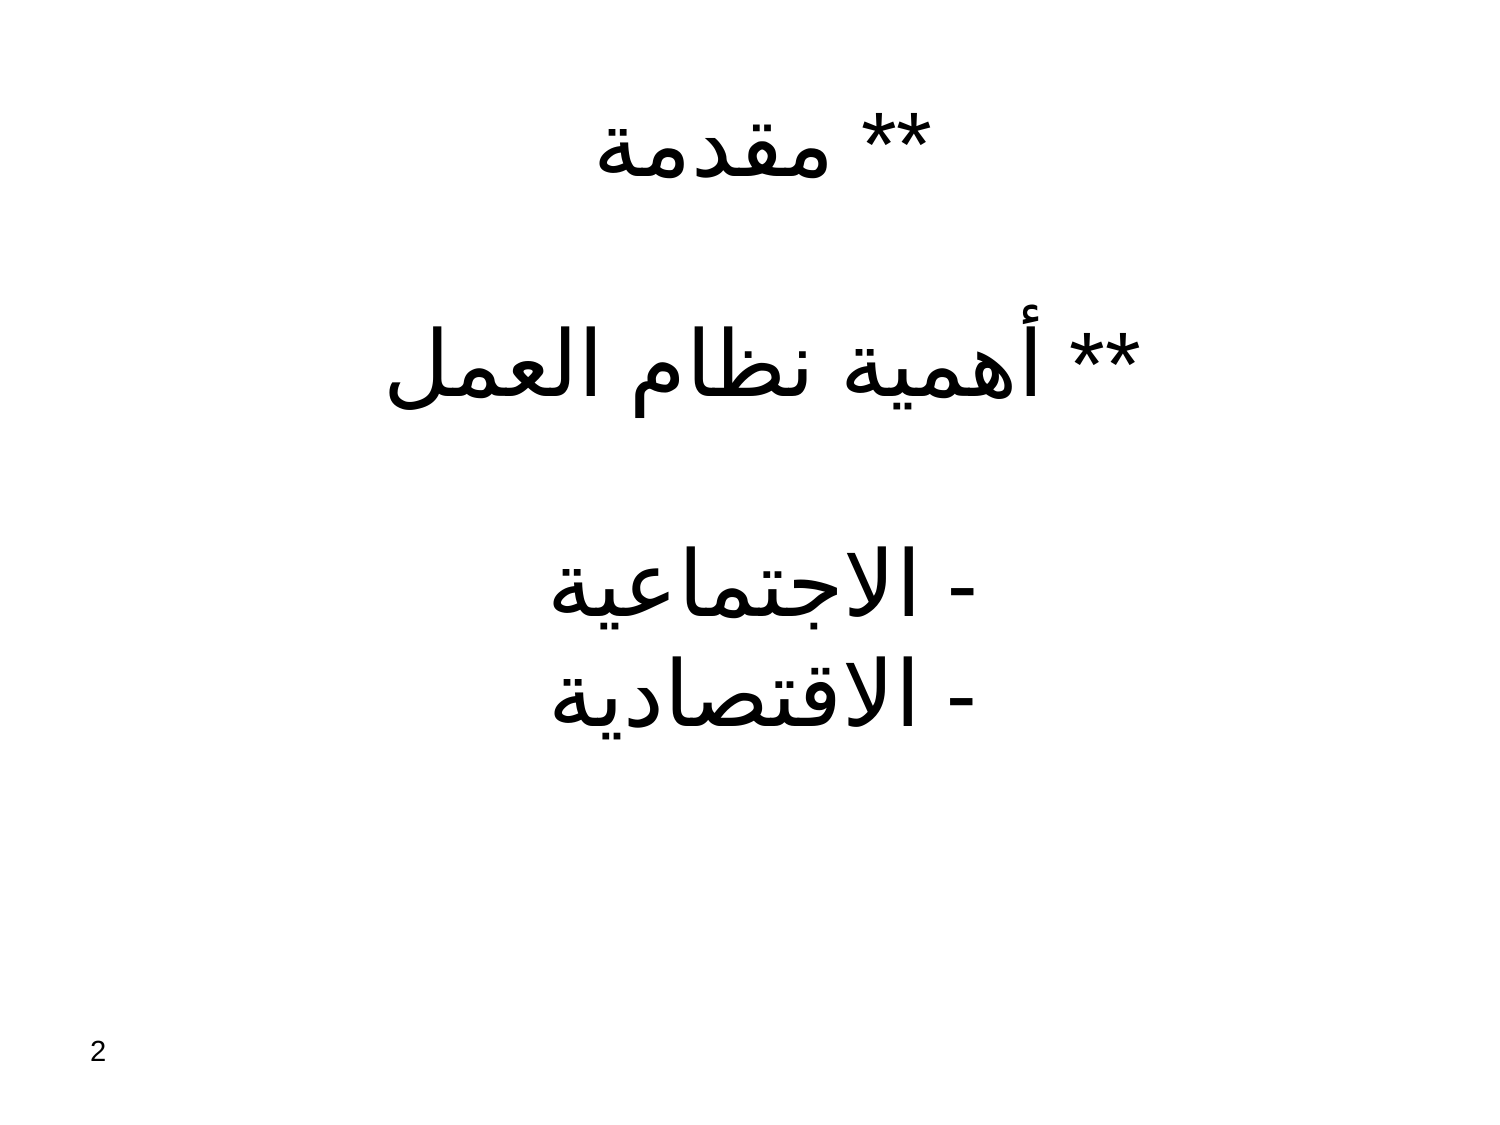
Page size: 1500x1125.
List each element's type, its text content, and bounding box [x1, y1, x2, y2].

title ** مقدمة ** أهمية نظام العمل - الاجتماعية - الاقتصادية [112, 349, 1388, 591]
slide_number 2 [74, 1024, 426, 1103]
